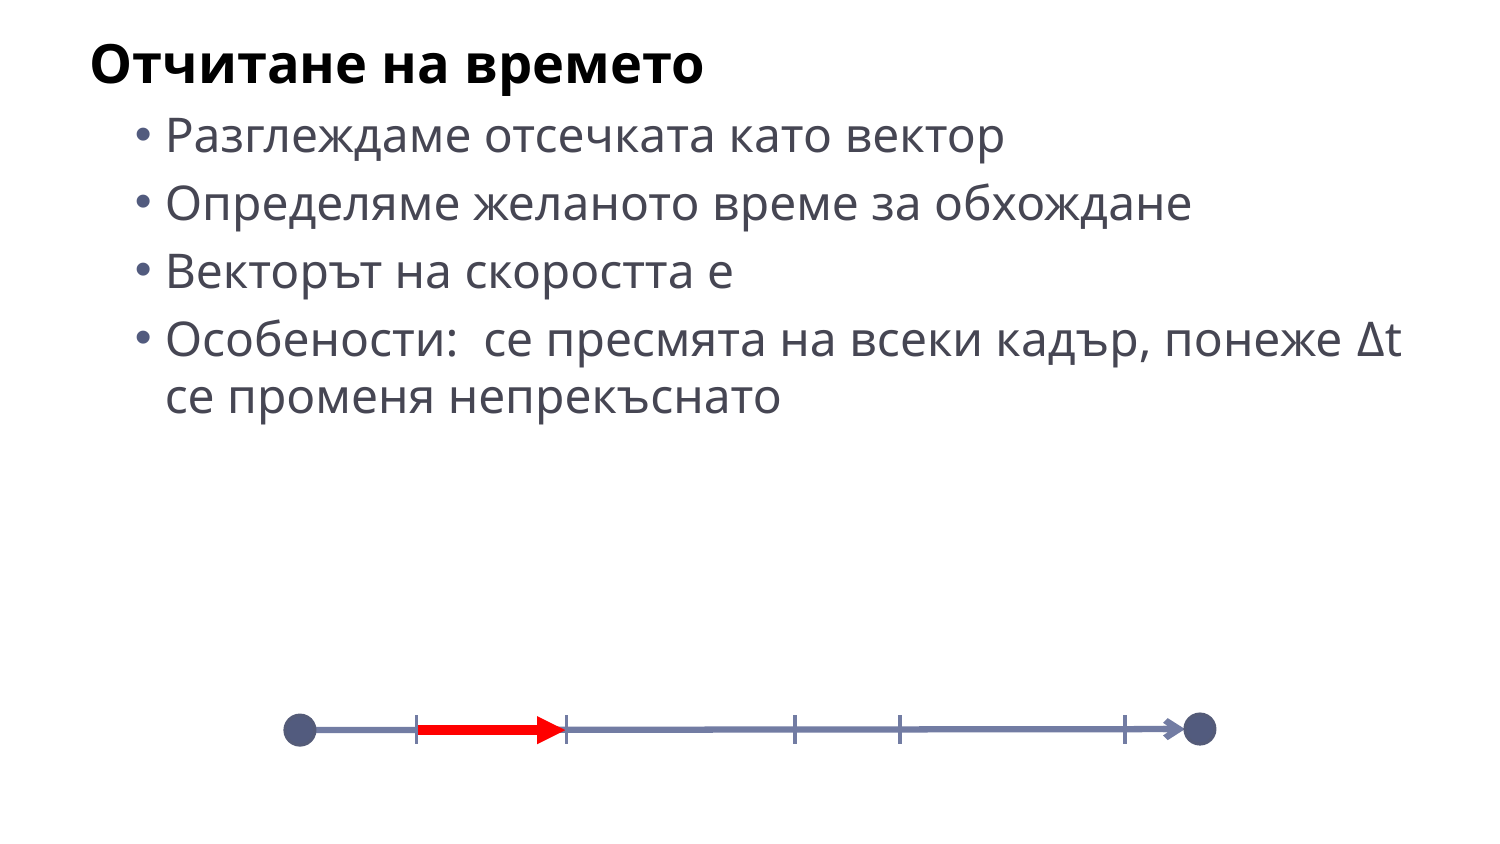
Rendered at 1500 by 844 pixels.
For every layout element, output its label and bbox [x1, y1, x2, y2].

text_box [1183, 712, 1217, 746]
text_box [283, 713, 317, 747]
